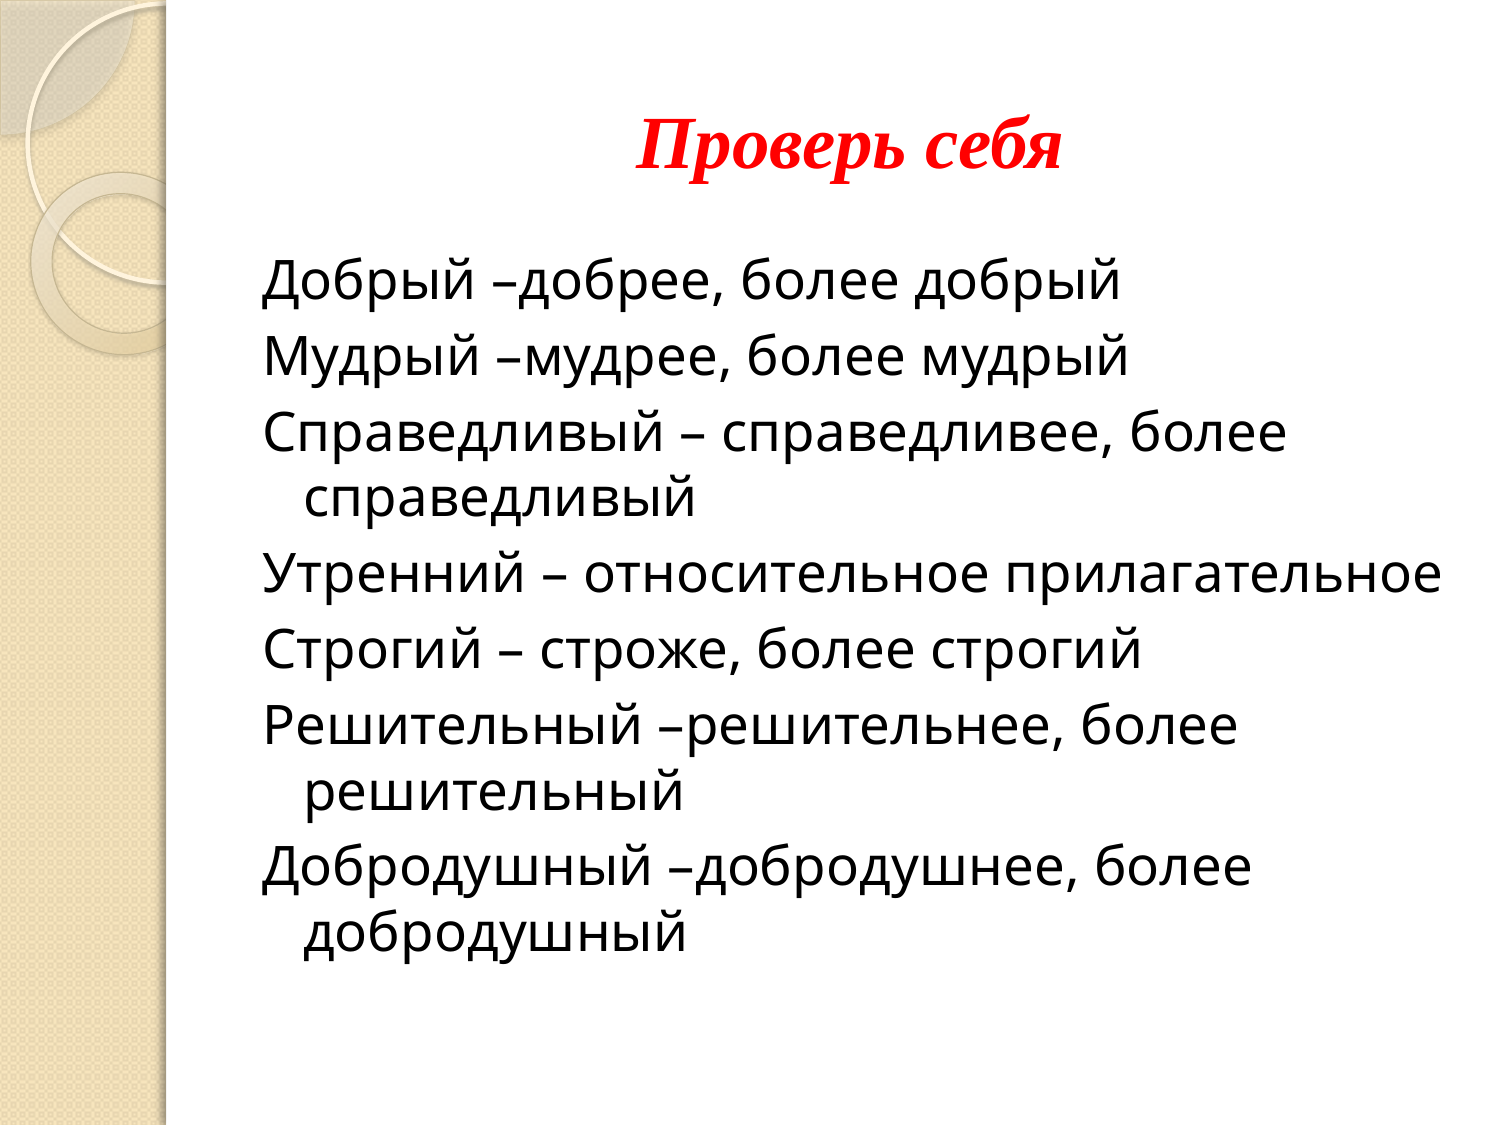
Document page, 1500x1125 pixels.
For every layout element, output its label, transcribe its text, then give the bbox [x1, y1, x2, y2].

title Проверь себя [235, 45, 1466, 233]
list Добрый –добрее, более добрый Мудрый –мудрее, более мудрый Справедливый – справедливее, более справедливый Утренний – относительное прилагательное Строгий – строже, более строгий Решительный –решительнее, более решительный Добродушный –добродушнее, более добродушный [235, 237, 1466, 1025]
